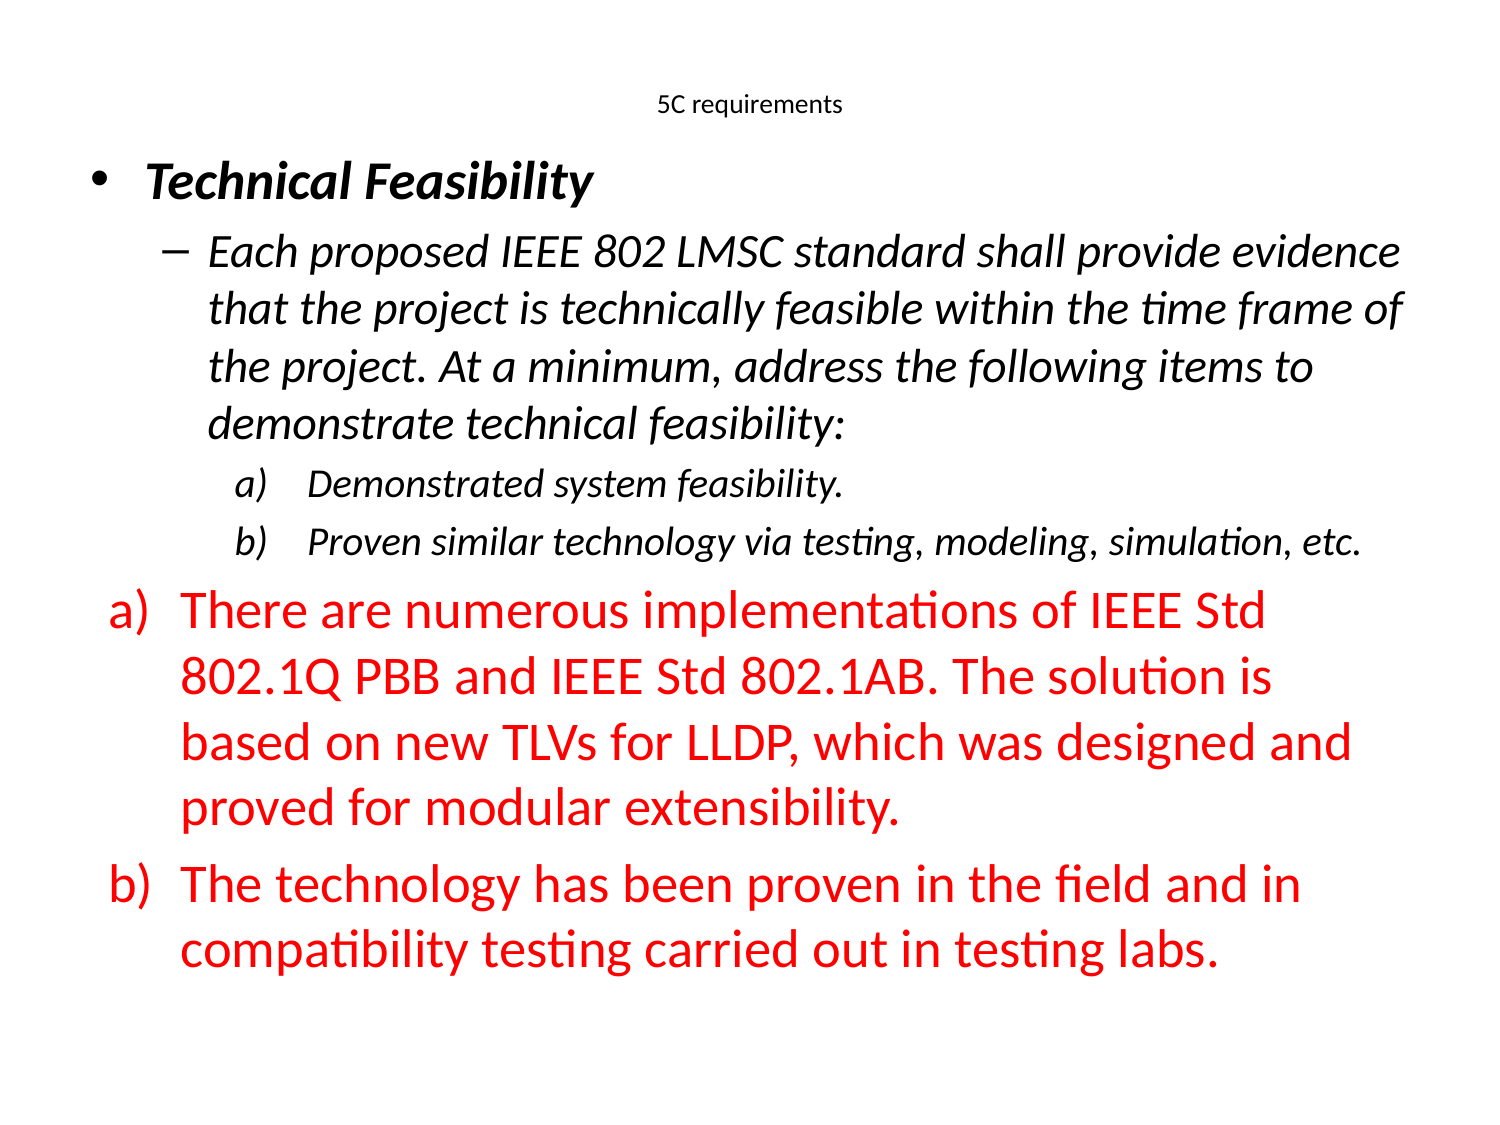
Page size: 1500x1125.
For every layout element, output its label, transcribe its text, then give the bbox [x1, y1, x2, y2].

title 5C requirements [75, 78, 1425, 137]
list Technical Feasibility Each proposed IEEE 802 LMSC standard shall provide evidence that the project is technically feasible within the time frame of the project. At a minimum, address the following items to demonstrate technical feasibility: Demonstrated system feasibility. Proven similar technology via testing, modeling, simulation, etc. There are numerous implementations of IEEE Std 802.1Q PBB and IEEE Std 802.1AB. The solution is based on new TLVs for LLDP, which was designed and proved for modular extensibility. The technology has been proven in the field and in compatibility testing carried out in testing labs. [75, 137, 1425, 1005]
